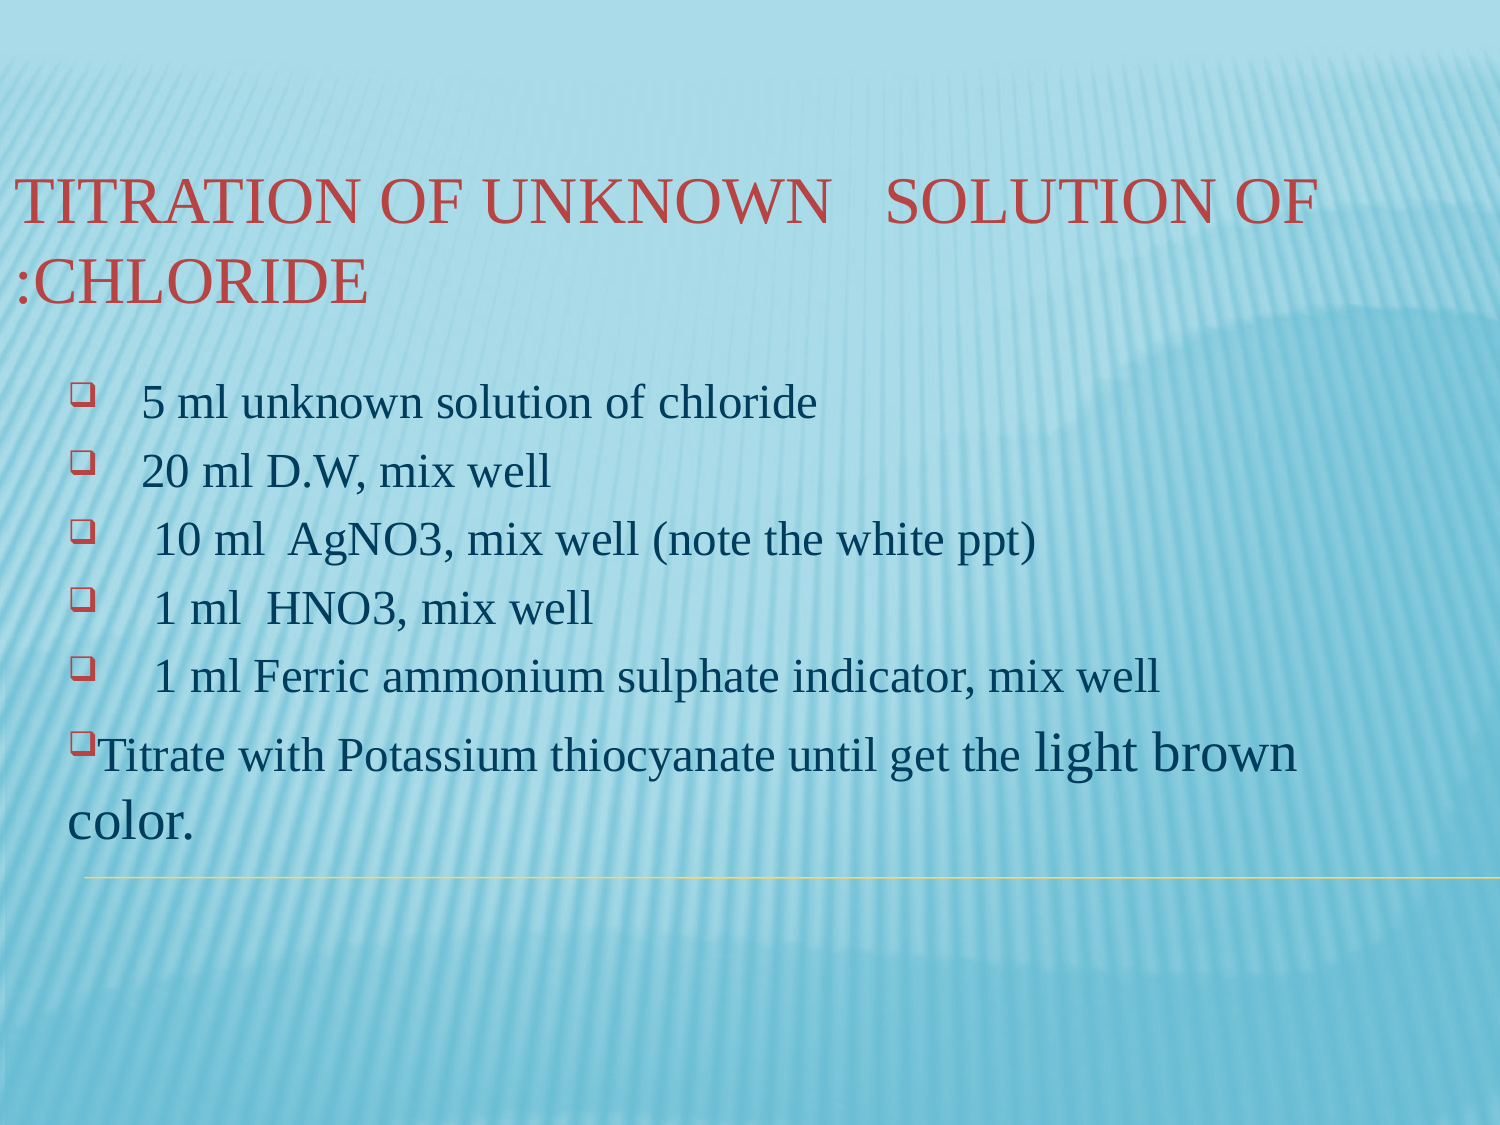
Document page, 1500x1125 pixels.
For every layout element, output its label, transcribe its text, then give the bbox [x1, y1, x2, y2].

title Titration of unknown solution of chloride: [0, 149, 1388, 350]
subtitle 5 ml unknown solution of chloride 20 ml D.W, mix well 10 ml AgNO3, mix well (note the white ppt) 1 ml HNO3, mix well 1 ml Ferric ammonium sulphate indicator, mix well Titrate with Potassium thiocyanate until get the light brown color. [53, 361, 1441, 859]
